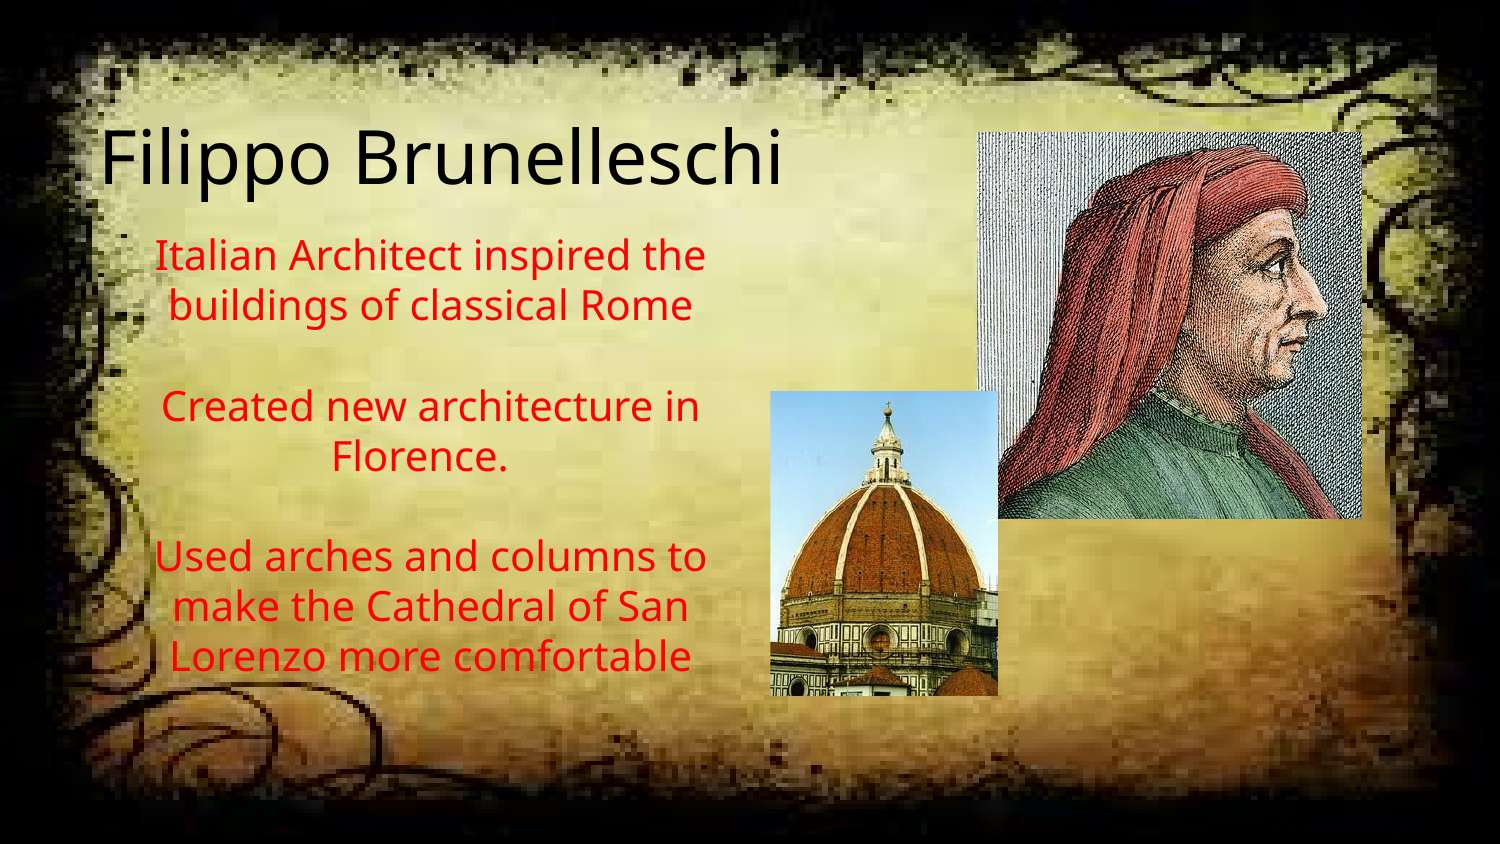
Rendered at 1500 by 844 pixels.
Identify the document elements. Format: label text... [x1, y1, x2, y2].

picture [0, 0, 1500, 844]
title Filippo Brunelleschi [0, 84, 978, 215]
subtitle Italian Architect inspired the buildings of classical Rome Created new architecture in Florence. Used arches and columns to make the Cathedral of San Lorenzo more comfortable [138, 214, 724, 715]
